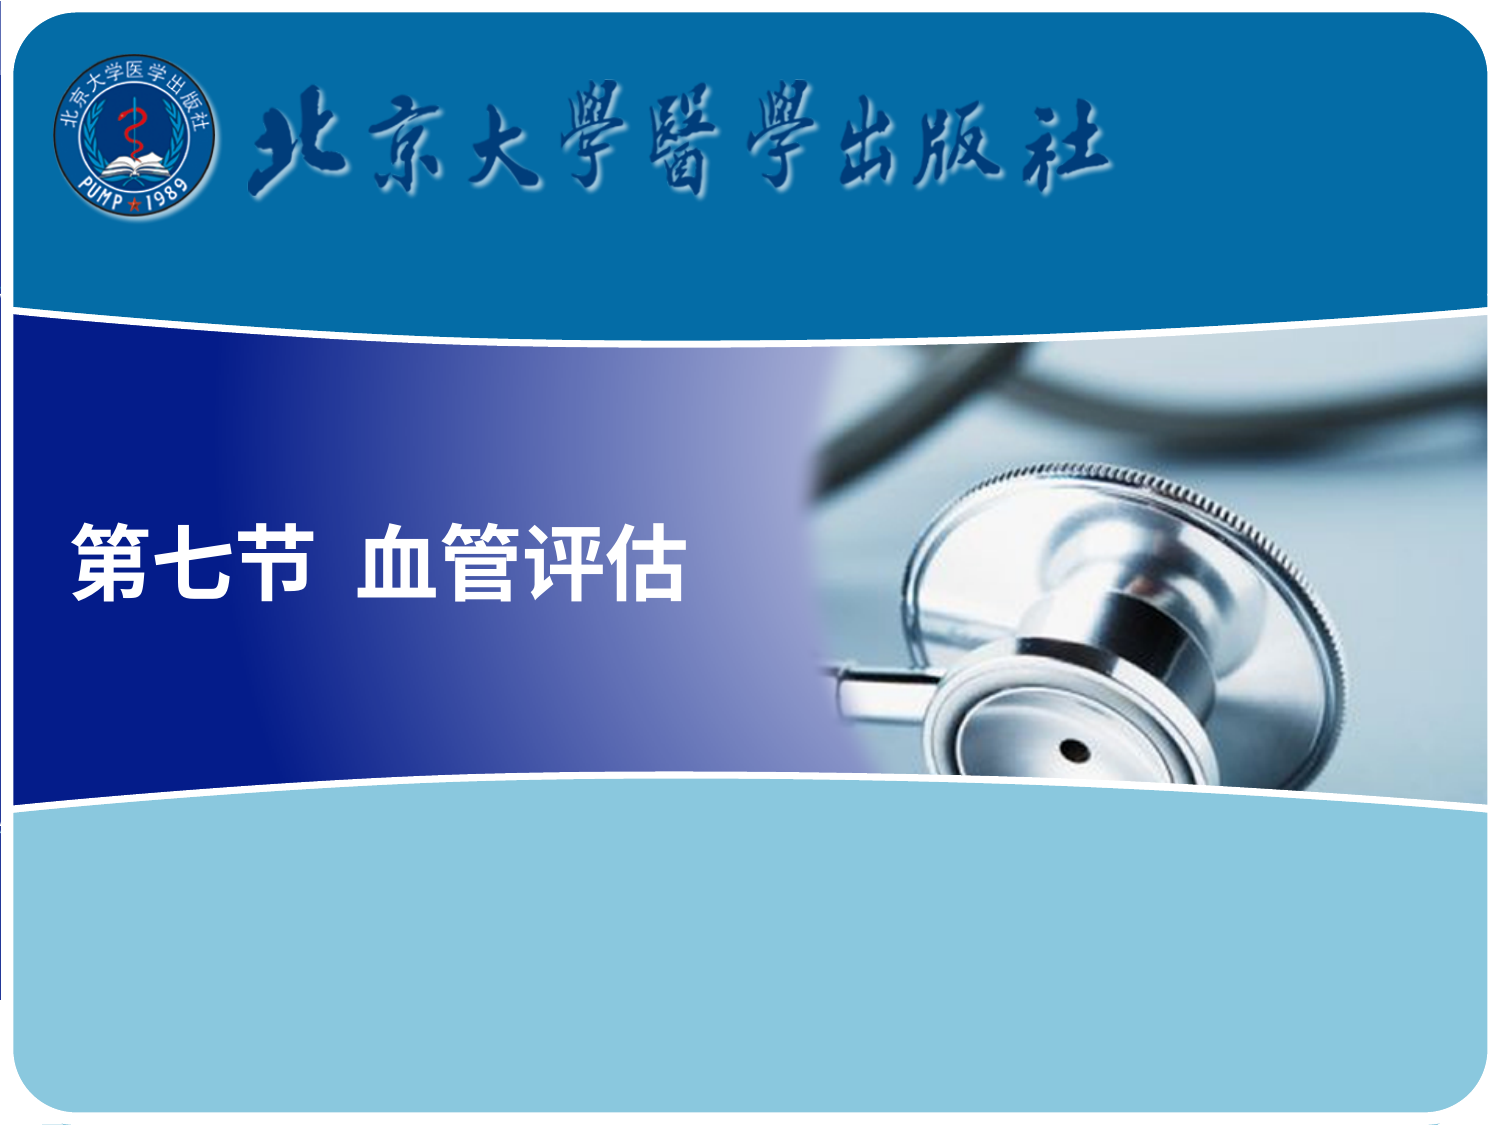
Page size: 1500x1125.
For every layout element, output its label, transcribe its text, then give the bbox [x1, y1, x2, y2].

picture [53, 54, 1117, 225]
title 第七节 血管评估 [52, 373, 904, 749]
picture [14, 315, 1487, 805]
